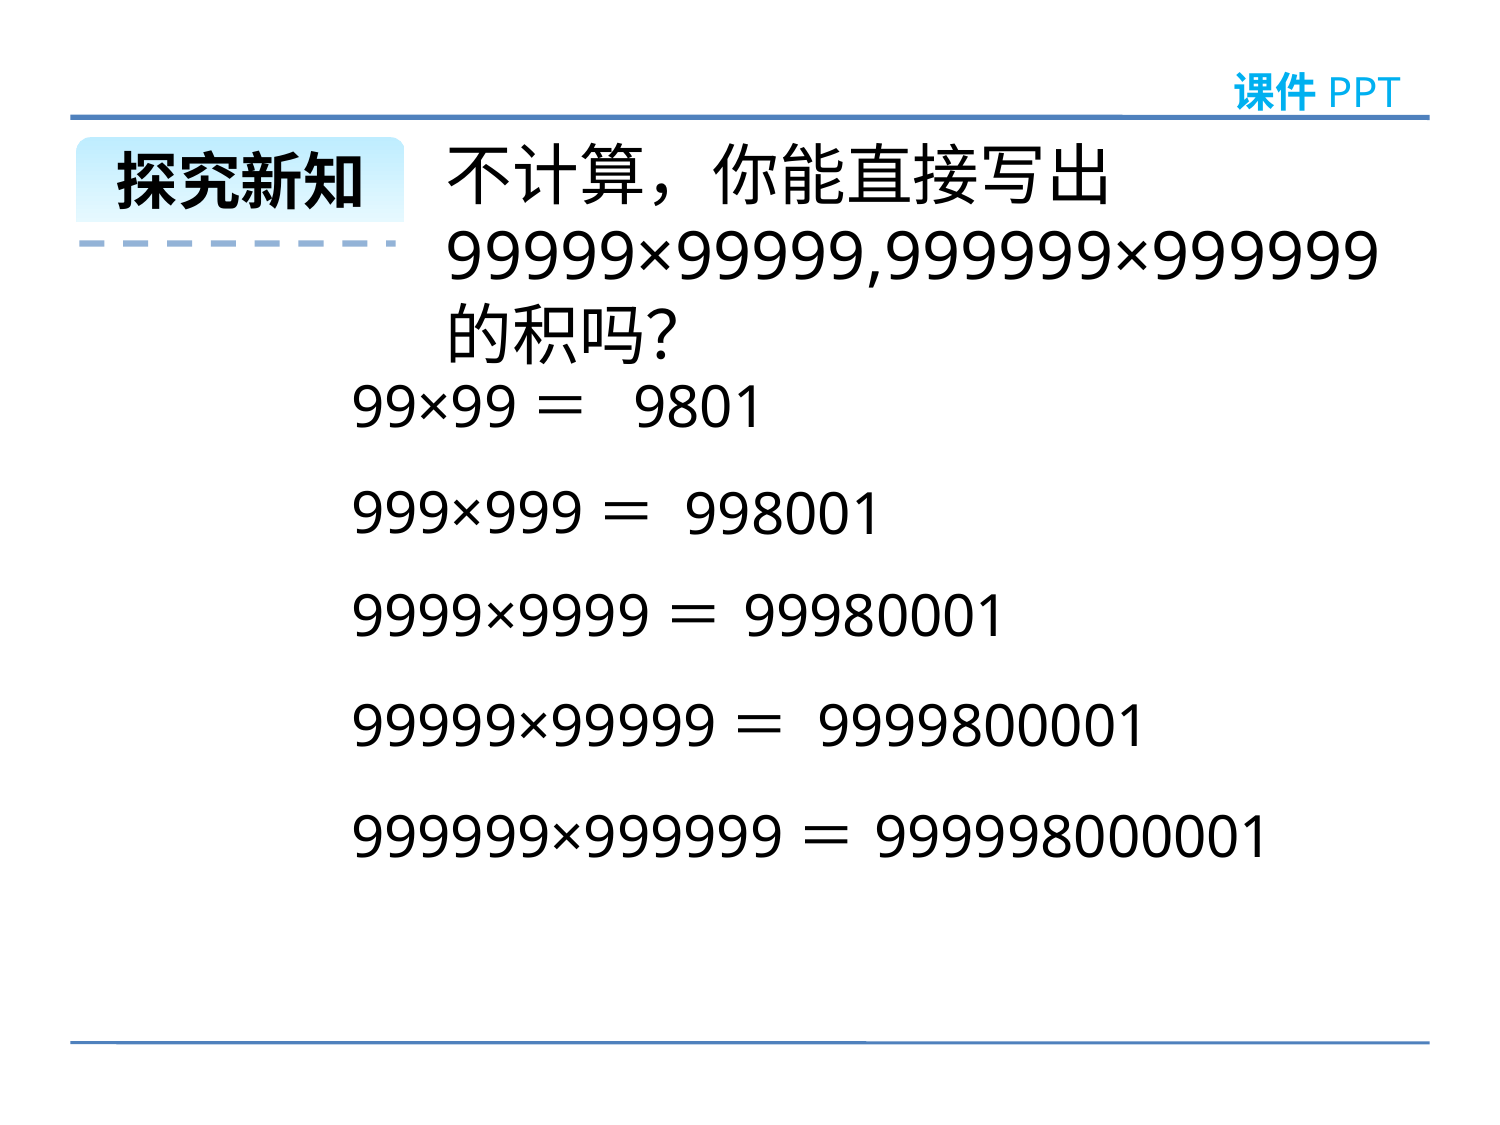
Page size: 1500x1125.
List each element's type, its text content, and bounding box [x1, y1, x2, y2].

text_box 999999×999999＝ [336, 791, 859, 877]
text_box 课件PPT [1218, 58, 1418, 124]
text_box 999998000001 [859, 791, 1319, 877]
text_box 9999800001 [802, 680, 1204, 766]
text_box 99999×99999＝ [336, 680, 802, 766]
text_box 99980001 [728, 571, 1058, 656]
text_box 9999×9999＝ [336, 571, 728, 656]
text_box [76, 136, 405, 244]
text_box 998001 [670, 468, 1000, 554]
text_box 9801 [618, 381, 949, 447]
text_box 不计算，你能直接写出99999×99999,999999×999999的积吗？ [430, 125, 1402, 381]
text_box 999×999＝ [336, 467, 784, 553]
text_box 99×99＝ [336, 361, 618, 447]
